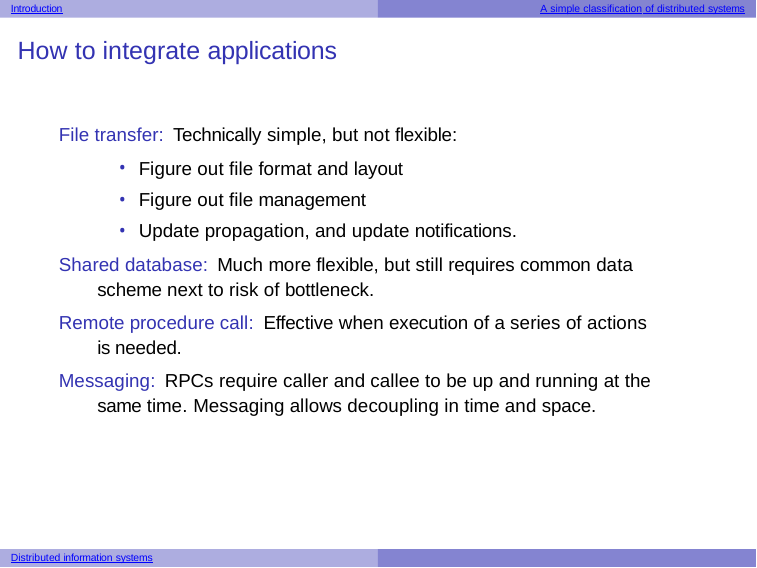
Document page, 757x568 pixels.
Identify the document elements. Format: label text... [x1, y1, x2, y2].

text_box [377, 0, 756, 18]
text_box A simple classification of distributed systems [538, 0, 748, 15]
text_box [0, 548, 757, 568]
text_box Introduction [8, 0, 68, 15]
text_box How to integrate applications File transfer: Technically simple, but not flexible: Figure out file format and layout Figure out file management Update propagation, and update notifications. Shared database: Much more flexible, but still requires common data scheme next to risk of bottleneck. Remote procedure call: Effective when execution of a series of actions is needed. Messaging: RPCs require caller and callee to be up and running at the same time. Messaging allows decoupling in time and space. [13, 32, 706, 416]
